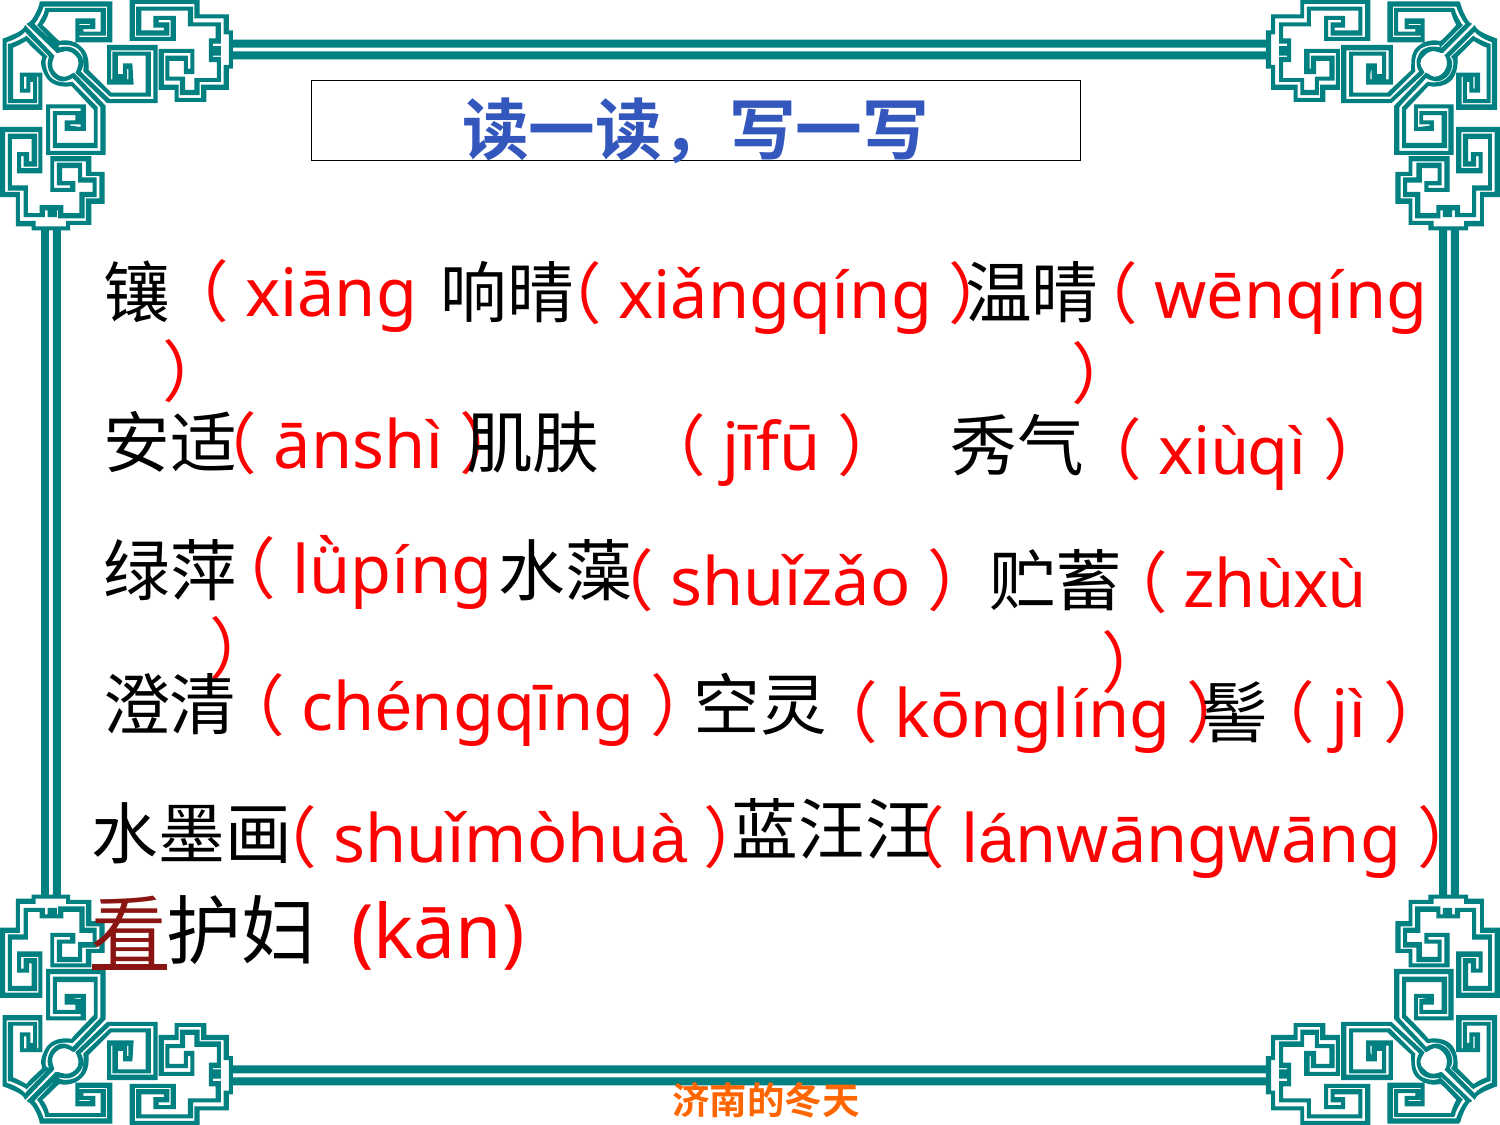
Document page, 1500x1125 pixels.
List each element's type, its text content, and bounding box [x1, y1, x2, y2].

title 读一读，写一写 [311, 80, 1081, 161]
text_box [76, 242, 1500, 982]
text_box [8, 880, 39, 976]
